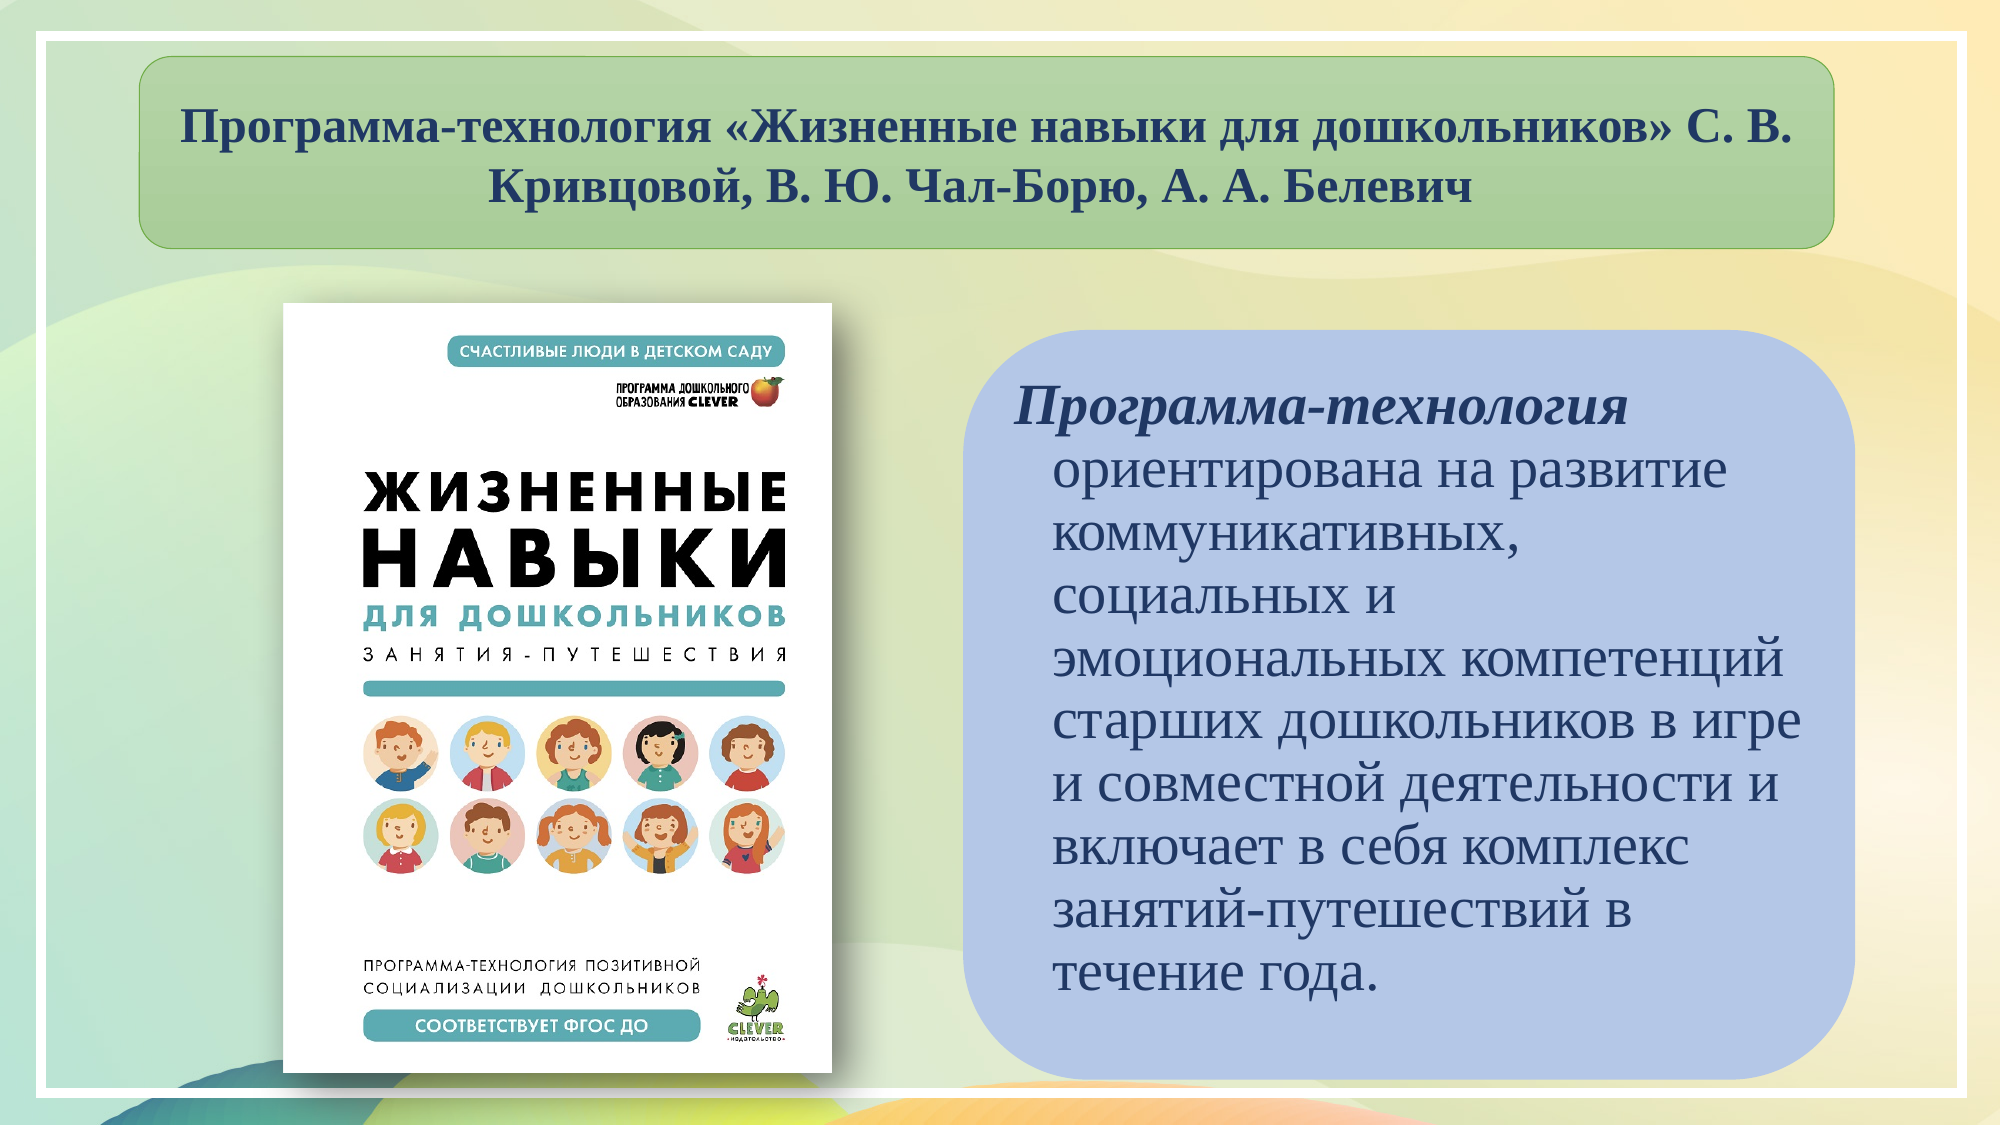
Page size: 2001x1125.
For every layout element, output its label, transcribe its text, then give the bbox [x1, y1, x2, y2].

text_box Программа-технология «Жизненные навыки для дошкольников» С. В. Кривцовой, В. Ю. Чал-Борю, А. А. Белевич [138, 55, 1835, 250]
picture [0, 0, 2000, 1125]
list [283, 303, 832, 1073]
text_box Программа-технология ориентирована на развитие коммуникативных, социальных и эмоциональных компетенций старших дошкольников в игре и совместной деятельности и включает в себя комплекс занятий-путешествий в течение года. [963, 329, 1856, 1080]
